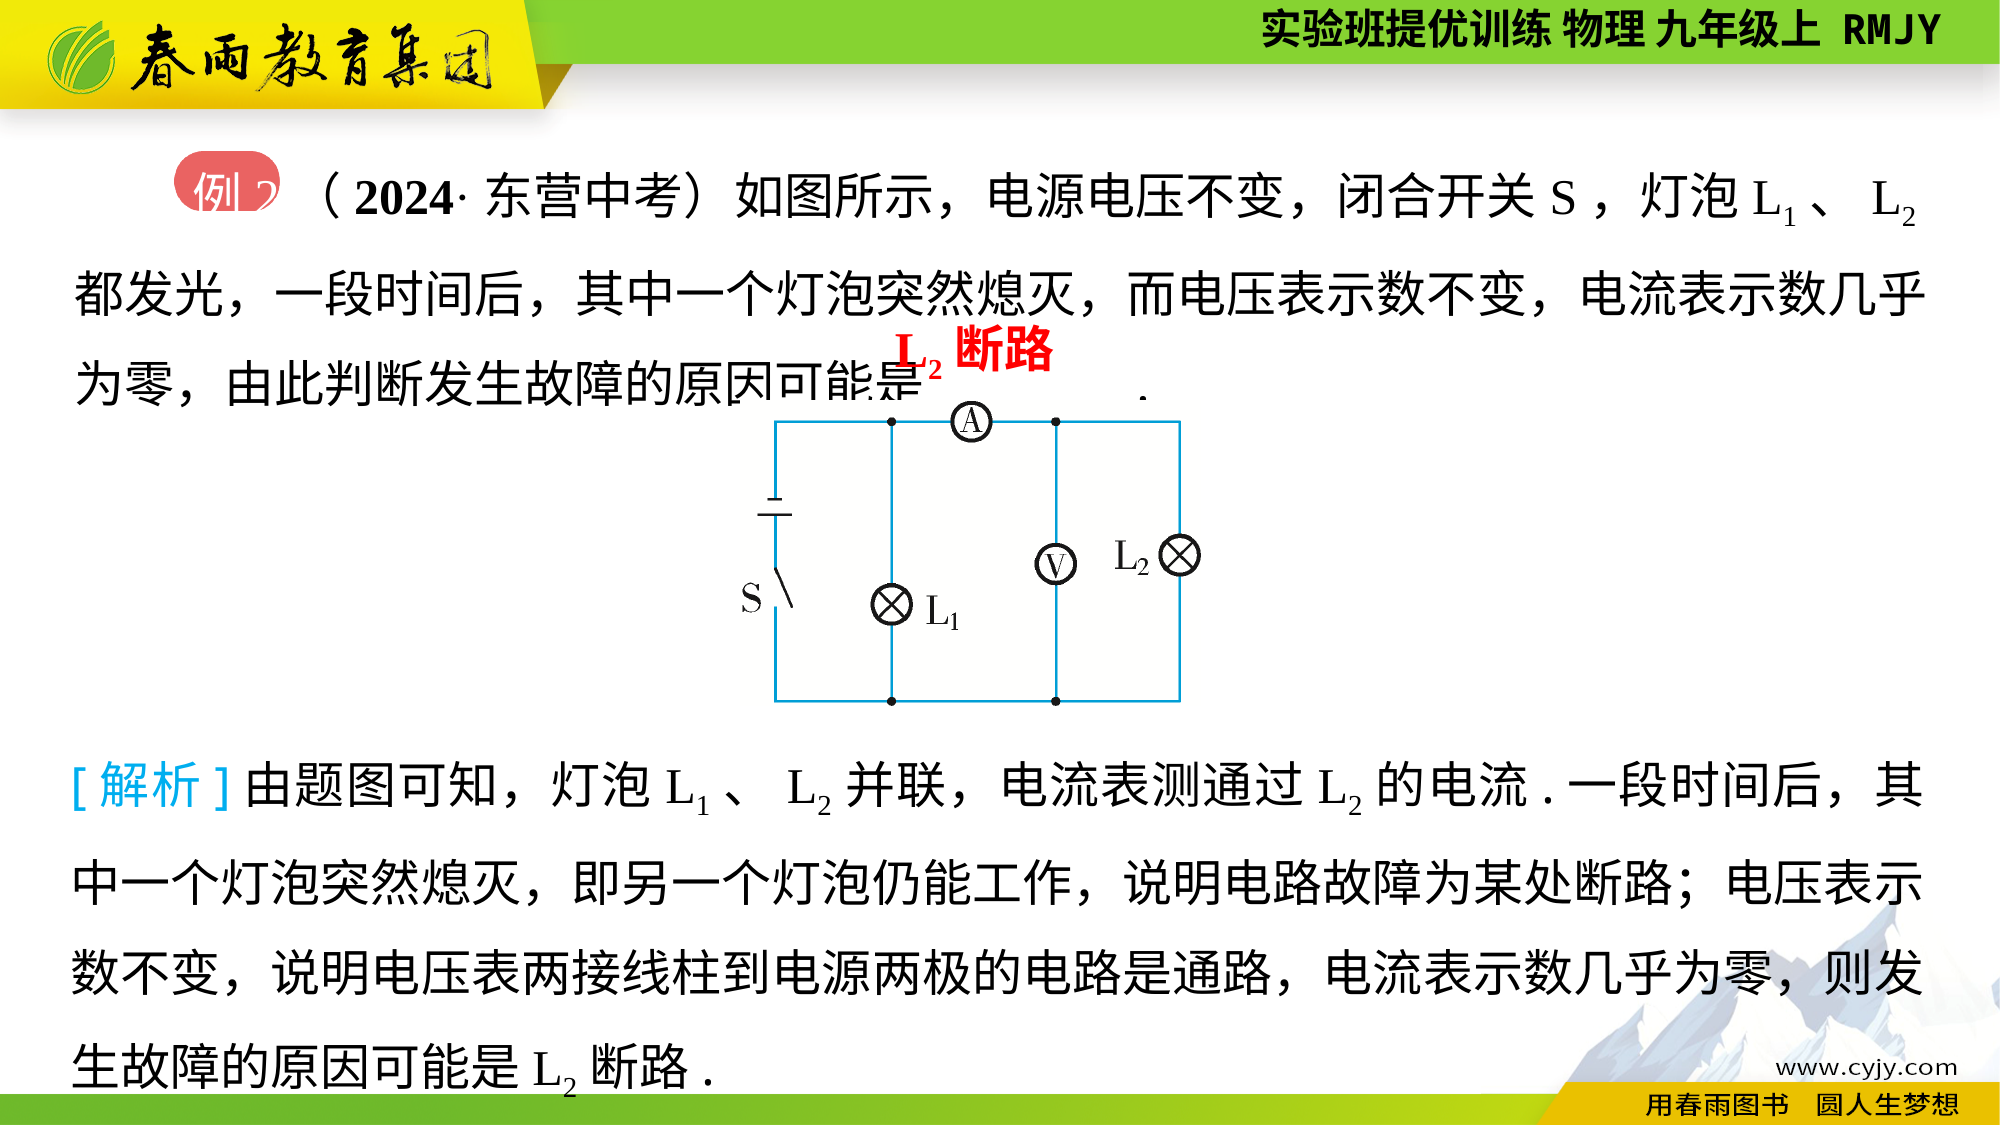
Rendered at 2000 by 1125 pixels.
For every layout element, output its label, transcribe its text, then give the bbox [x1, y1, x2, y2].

text_box L2断路 [880, 309, 1070, 393]
text_box [解析]由题图可知，灯泡L1、L2并联，电流表测通过L2的电流.一段时间后，其中一个灯泡突然熄灭，即另一个灯泡仍能工作，说明电路故障为某处断路；电压表示数不变，说明电压表两接线柱到电源两极的电路是通路，电流表示数几乎为零，则发生故障的原因可能是L2断路. [55, 711, 1940, 1112]
picture [0, 0, 2000, 1125]
list 例2（2024·东营中考）如图所示，电源电压不变，闭合开关S，灯泡L1、L2都发光，一段时间后，其中一个灯泡突然熄灭，而电压表示数不变，电流表示数几乎为零，由此判断发生故障的原因可能是 . [59, 122, 1944, 396]
